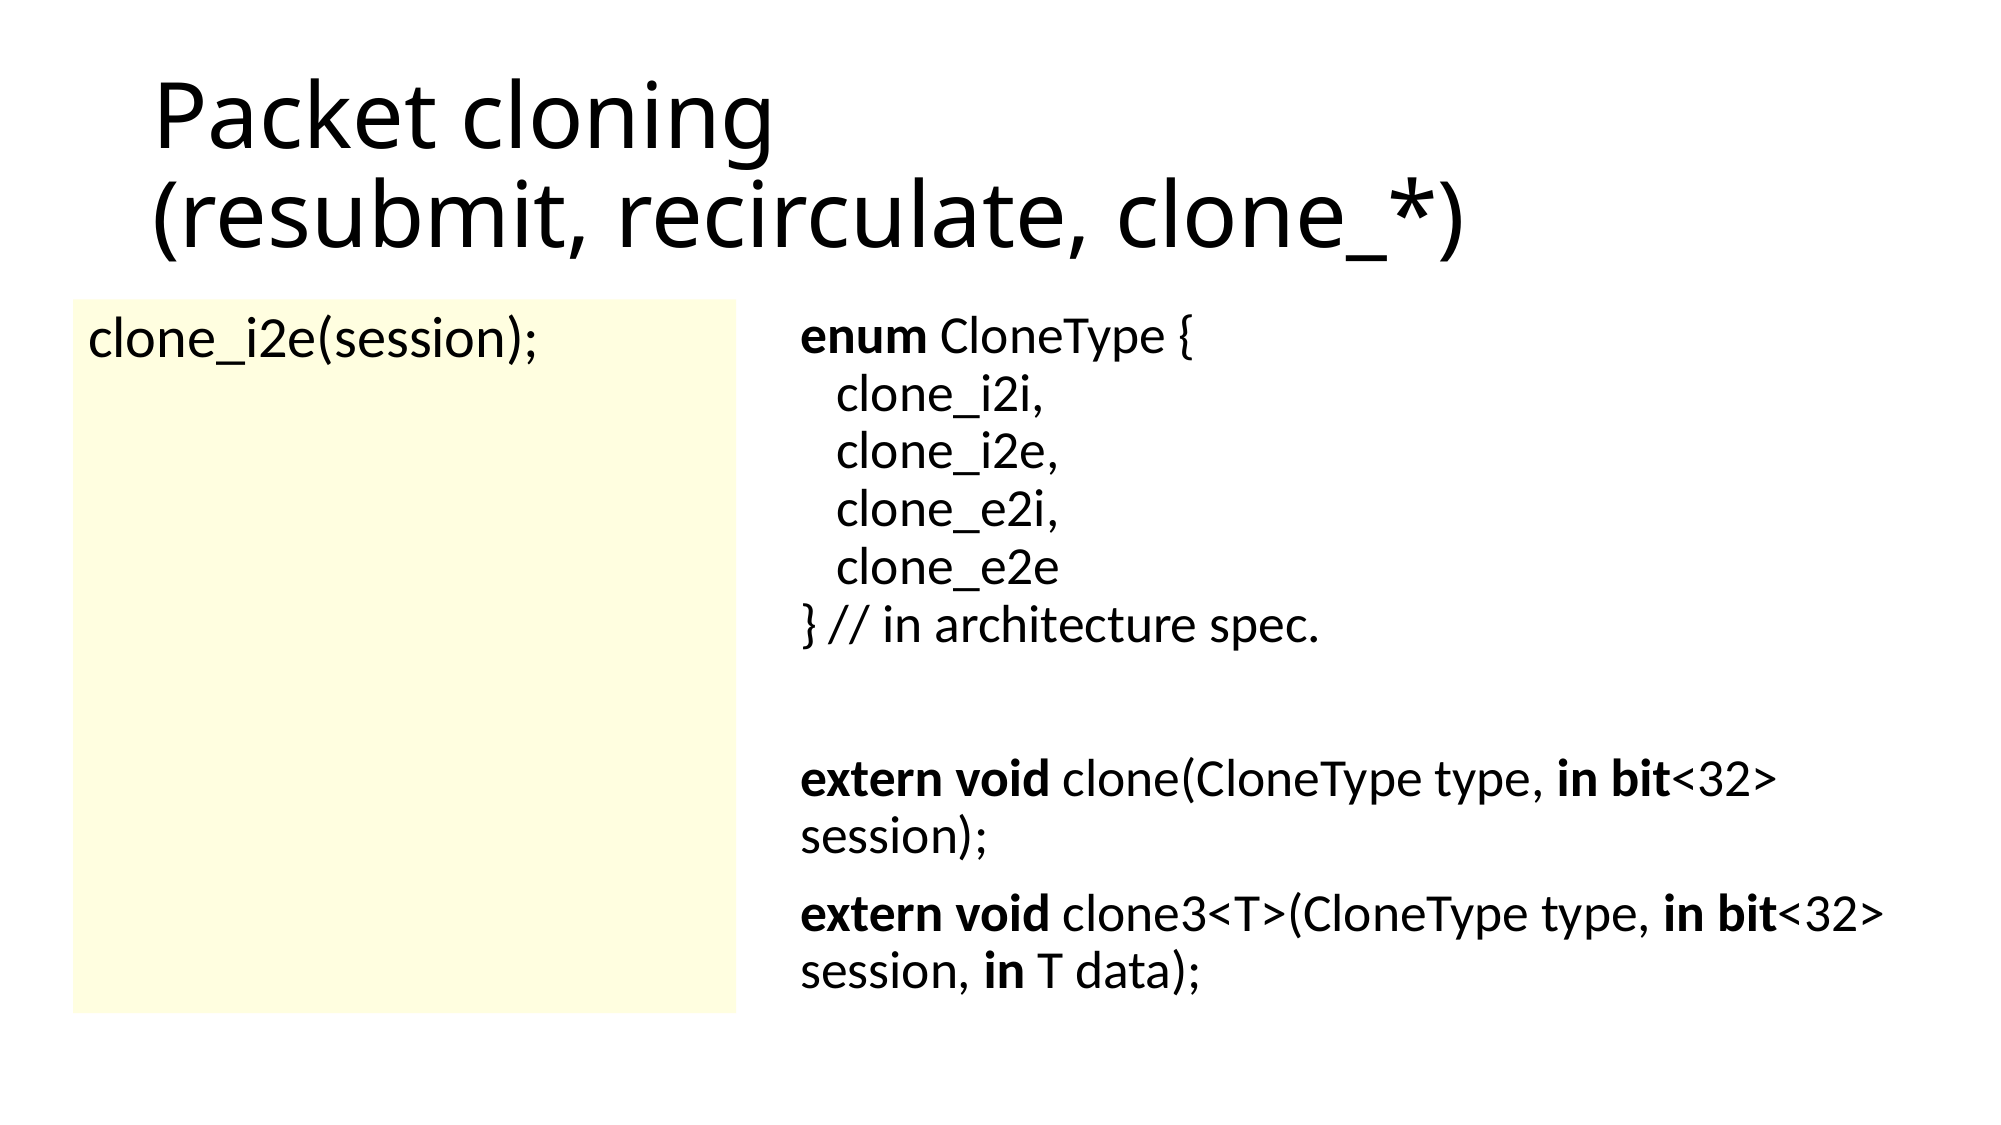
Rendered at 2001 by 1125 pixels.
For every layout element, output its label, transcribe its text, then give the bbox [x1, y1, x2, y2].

list enum CloneType { clone_i2i, clone_i2e, clone_e2i, clone_e2e } // in architecture spec. extern void clone(CloneType type, in bit<32> session); extern void clone3<T>(CloneType type, in bit<32> session, in T data); [785, 299, 1977, 1014]
title Packet cloning (resubmit, recirculate, clone_*) [137, 59, 1863, 278]
list clone_i2e(session); [73, 299, 737, 1014]
